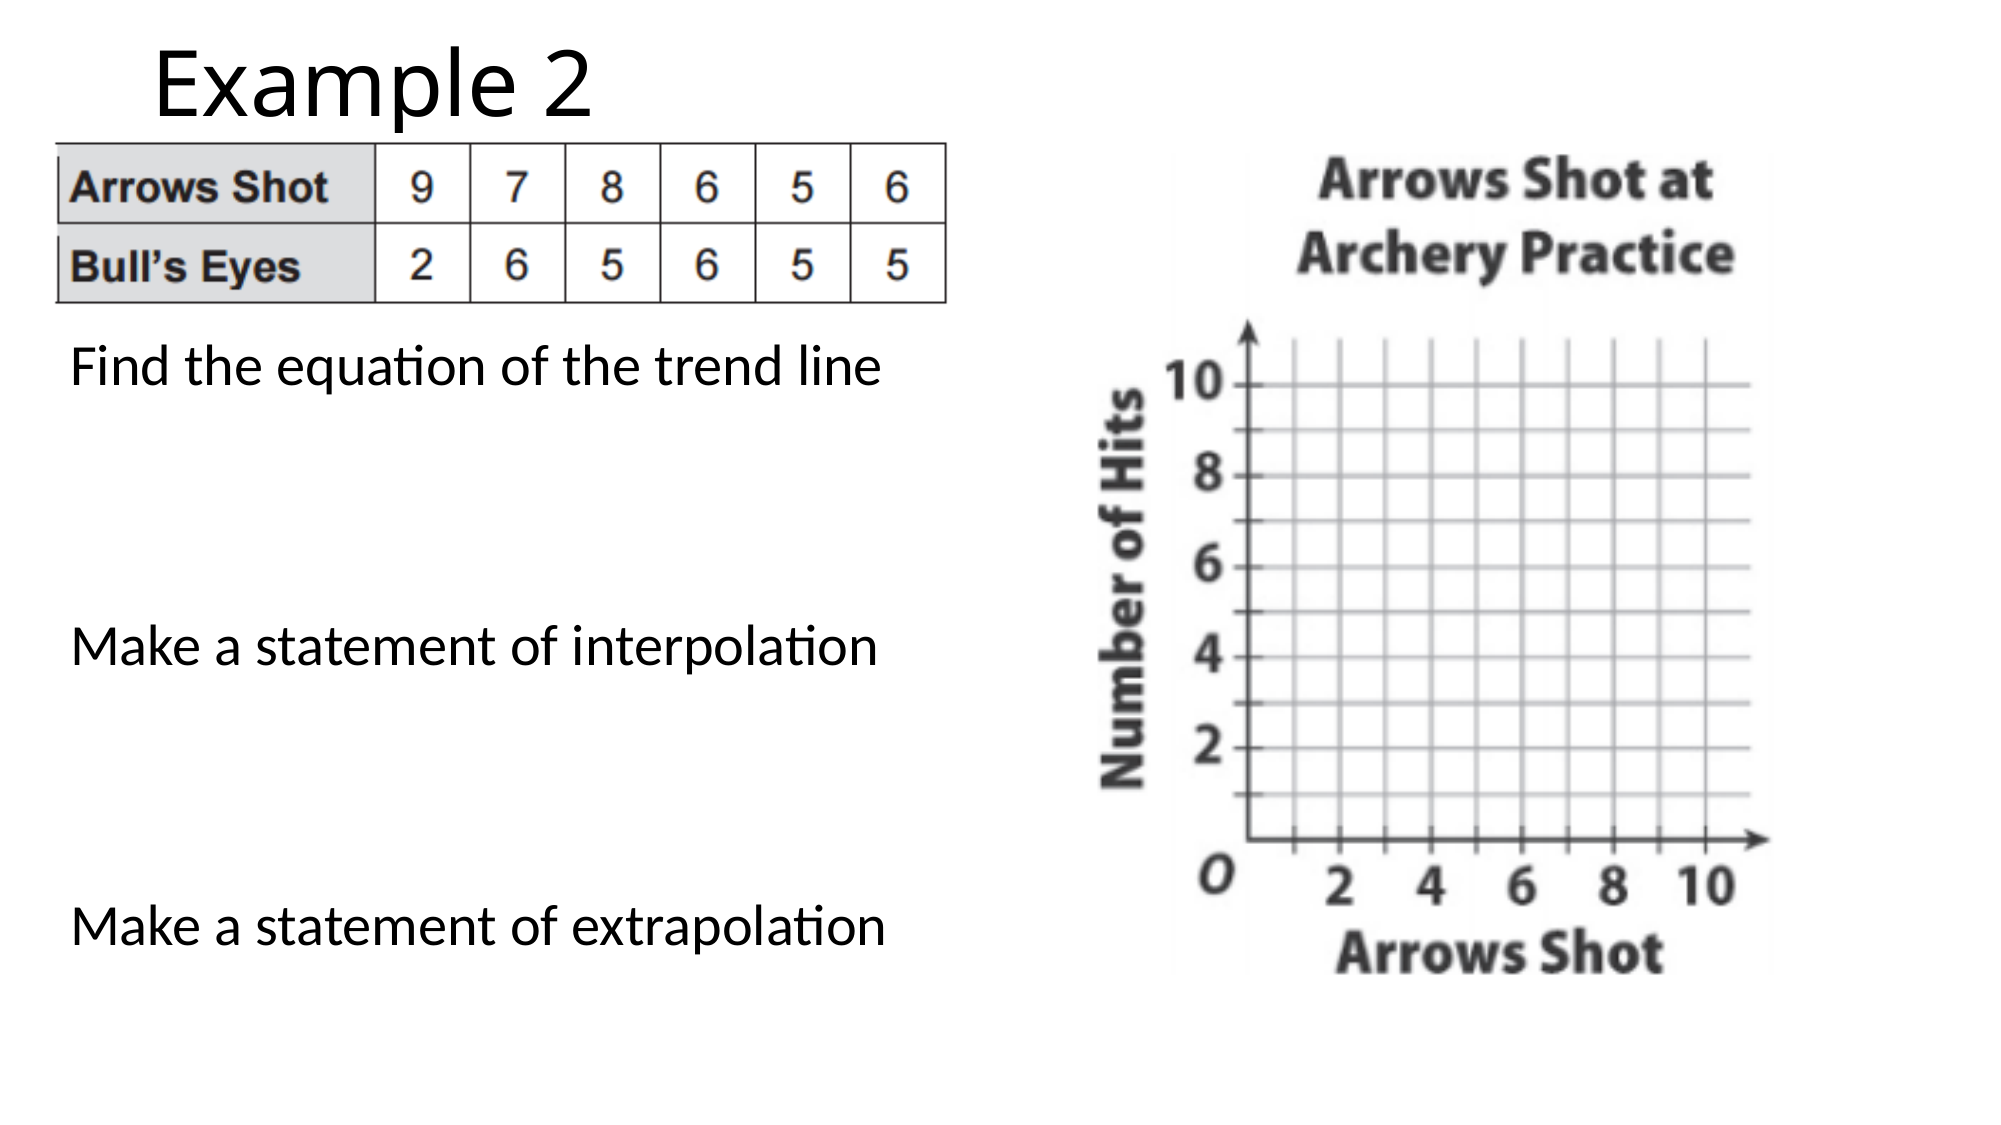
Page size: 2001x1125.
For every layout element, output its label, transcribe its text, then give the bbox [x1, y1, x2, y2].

text_box Find the equation of the trend line Make a statement of interpolation Make a statement of extrapolation [55, 319, 1028, 965]
title Example 2 [136, 26, 1861, 147]
picture [1028, 133, 1836, 989]
picture [34, 133, 961, 320]
